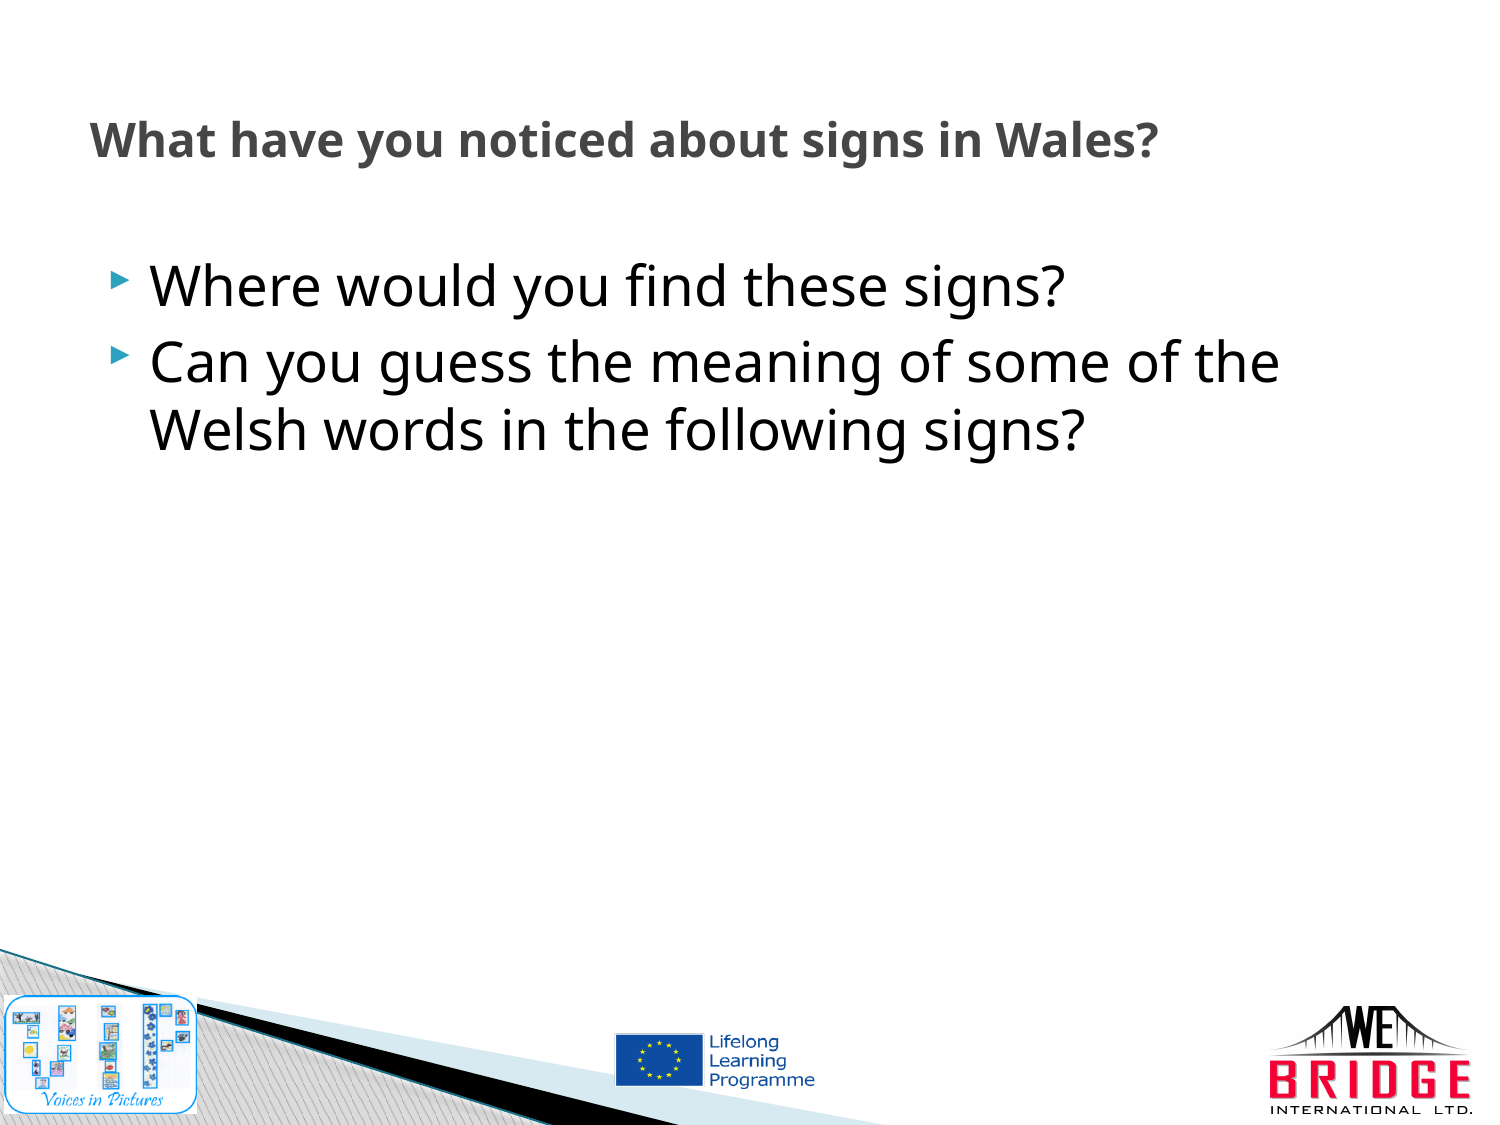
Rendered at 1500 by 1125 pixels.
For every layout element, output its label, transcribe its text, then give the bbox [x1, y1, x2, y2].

picture [1269, 1006, 1473, 1114]
list Where would you find these signs? Can you guess the meaning of some of the Welsh words in the following signs? [75, 243, 1425, 986]
title What have you noticed about signs in Wales? [75, 45, 1425, 233]
picture [608, 1027, 833, 1105]
picture [4, 994, 197, 1114]
